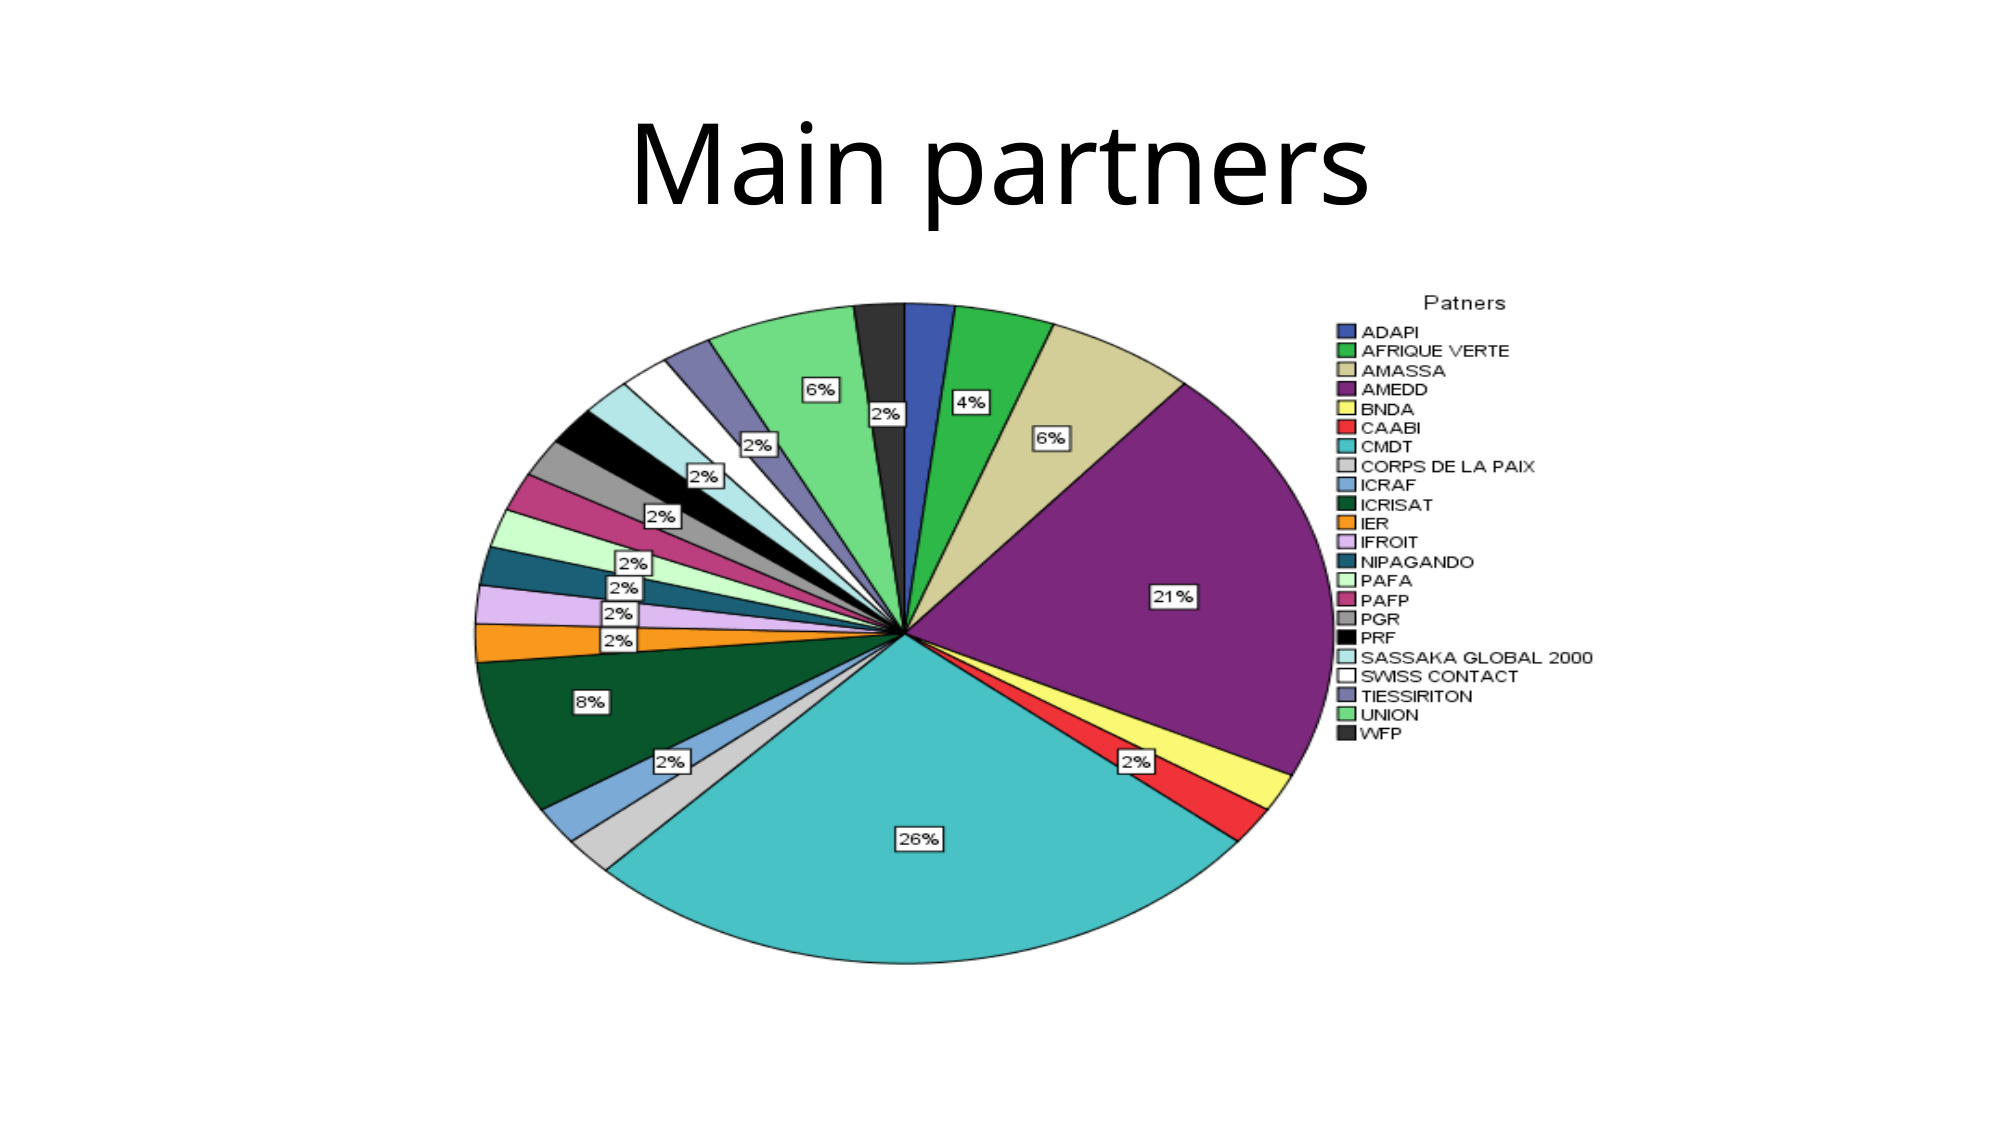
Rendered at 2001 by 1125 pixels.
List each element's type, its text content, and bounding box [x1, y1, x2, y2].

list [464, 277, 1626, 992]
title Main partners [137, 59, 1863, 278]
